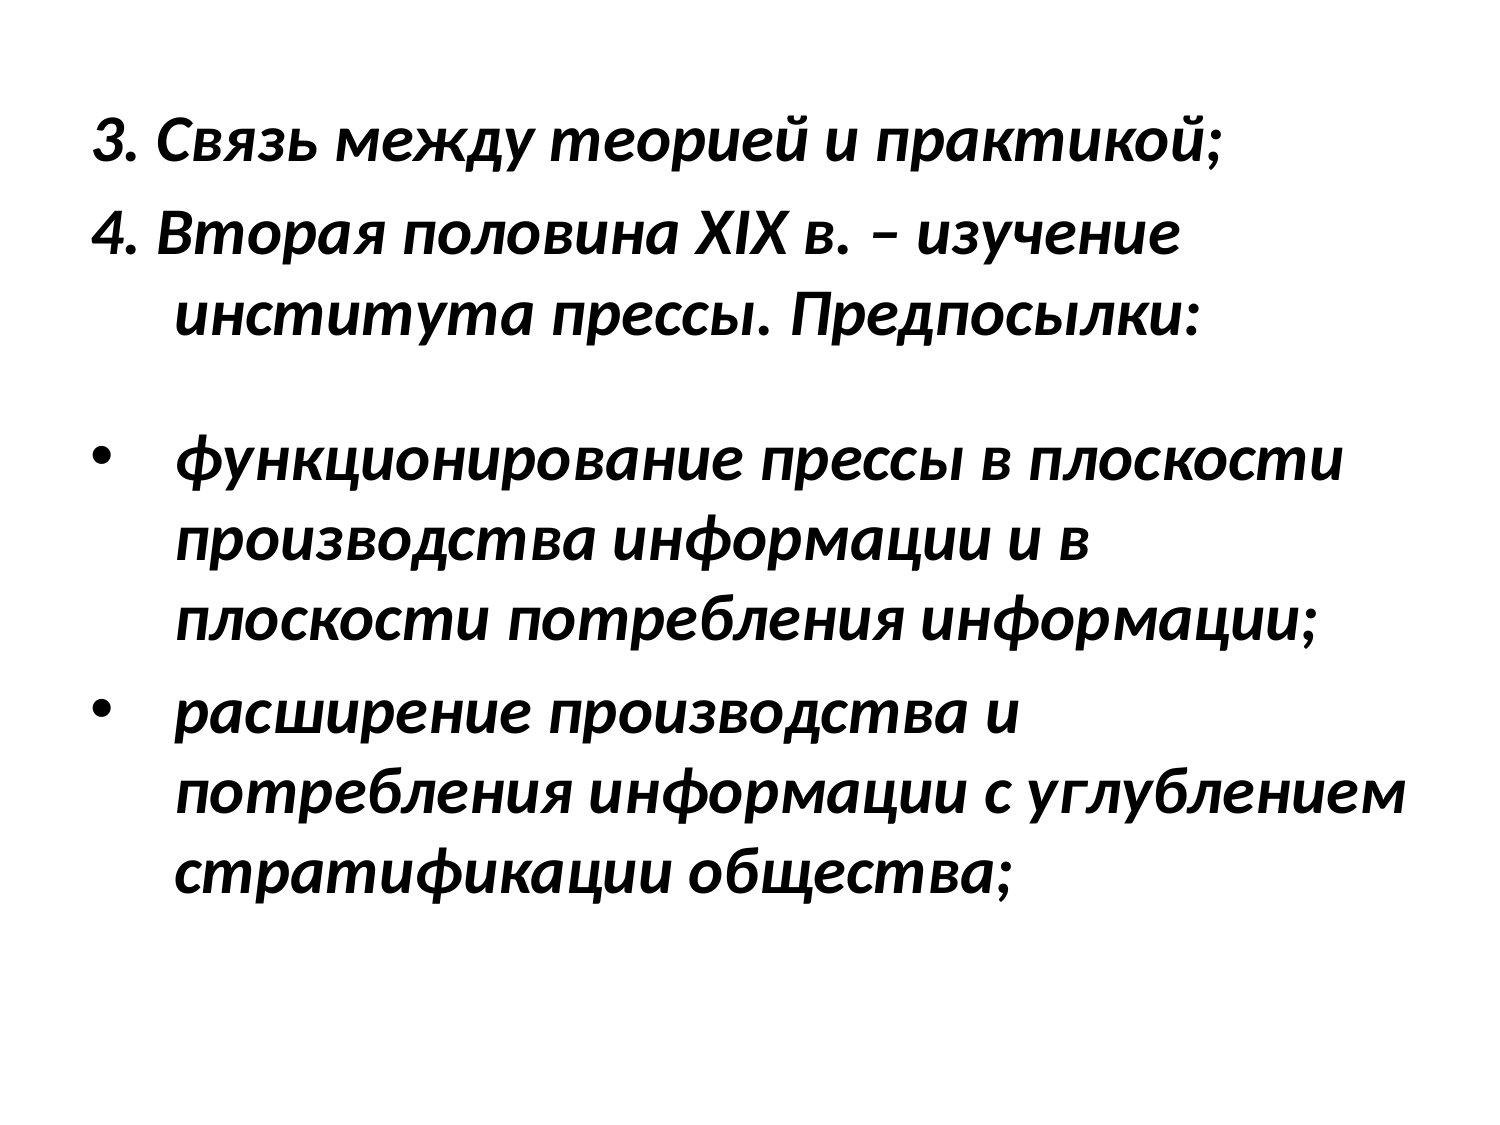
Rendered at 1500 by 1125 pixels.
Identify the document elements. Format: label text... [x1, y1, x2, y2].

list 3. Связь между теорией и практикой; 4. Вторая половина XIX в. – изучение института прессы. Предпосылки: функционирование прессы в плоскости производства информации и в плоскости потребления информации; расширение производства и потребления информации с углублением стратификации общества; [75, 87, 1425, 1005]
